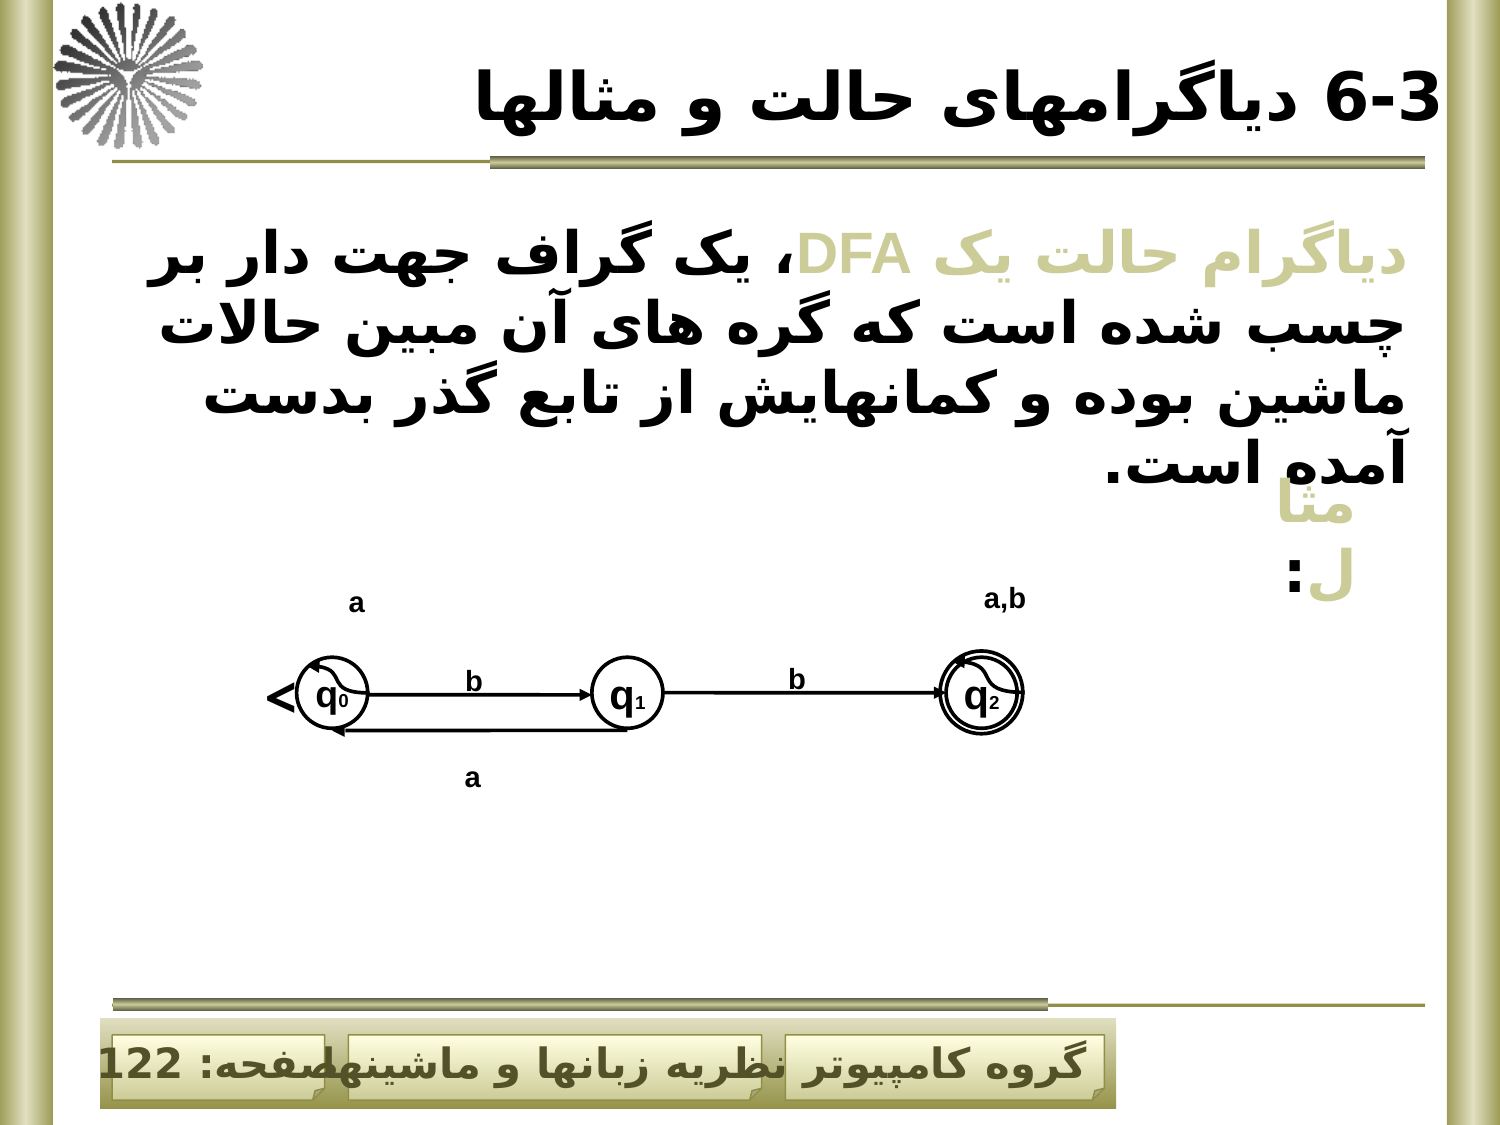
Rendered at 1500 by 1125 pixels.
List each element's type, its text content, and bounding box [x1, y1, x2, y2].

text_box دیاگرام حالت یک DFA، یک گراف جهت دار بر چسب شده است که گره های آن مبین حالات ماشین بوده و کمانهایش از تابع گذر بدست آمده است. [64, 207, 1424, 504]
text_box 6-3 دیاگرامهای حالت و مثالها [88, 46, 1459, 142]
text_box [218, 455, 1372, 801]
